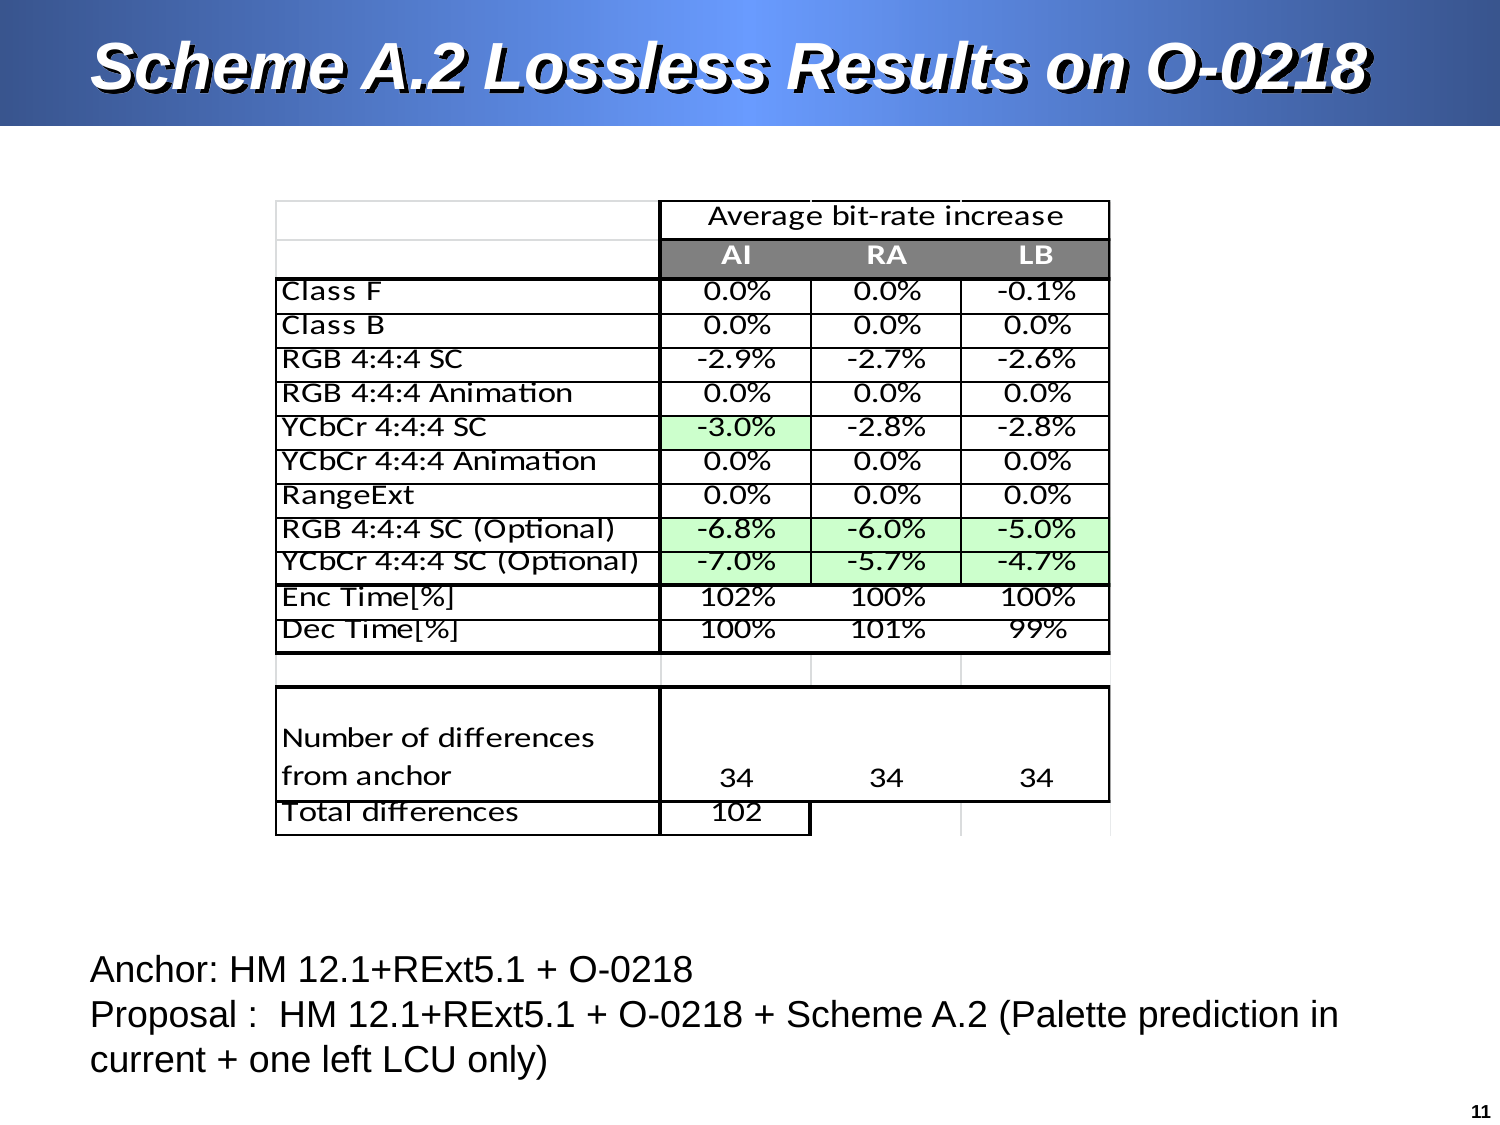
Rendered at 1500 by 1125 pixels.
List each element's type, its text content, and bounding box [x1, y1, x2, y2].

text_box Anchor: HM 12.1+RExt5.1 + O-0218 Proposal : HM 12.1+RExt5.1 + O-0218 + Scheme A.2 (Palette prediction in current + one left LCU only) [75, 937, 1400, 1088]
slide_number 11 [1368, 1091, 1500, 1125]
title Scheme A.2 Lossless Results on O-0218 [74, 12, 1426, 126]
picture [274, 199, 1113, 838]
